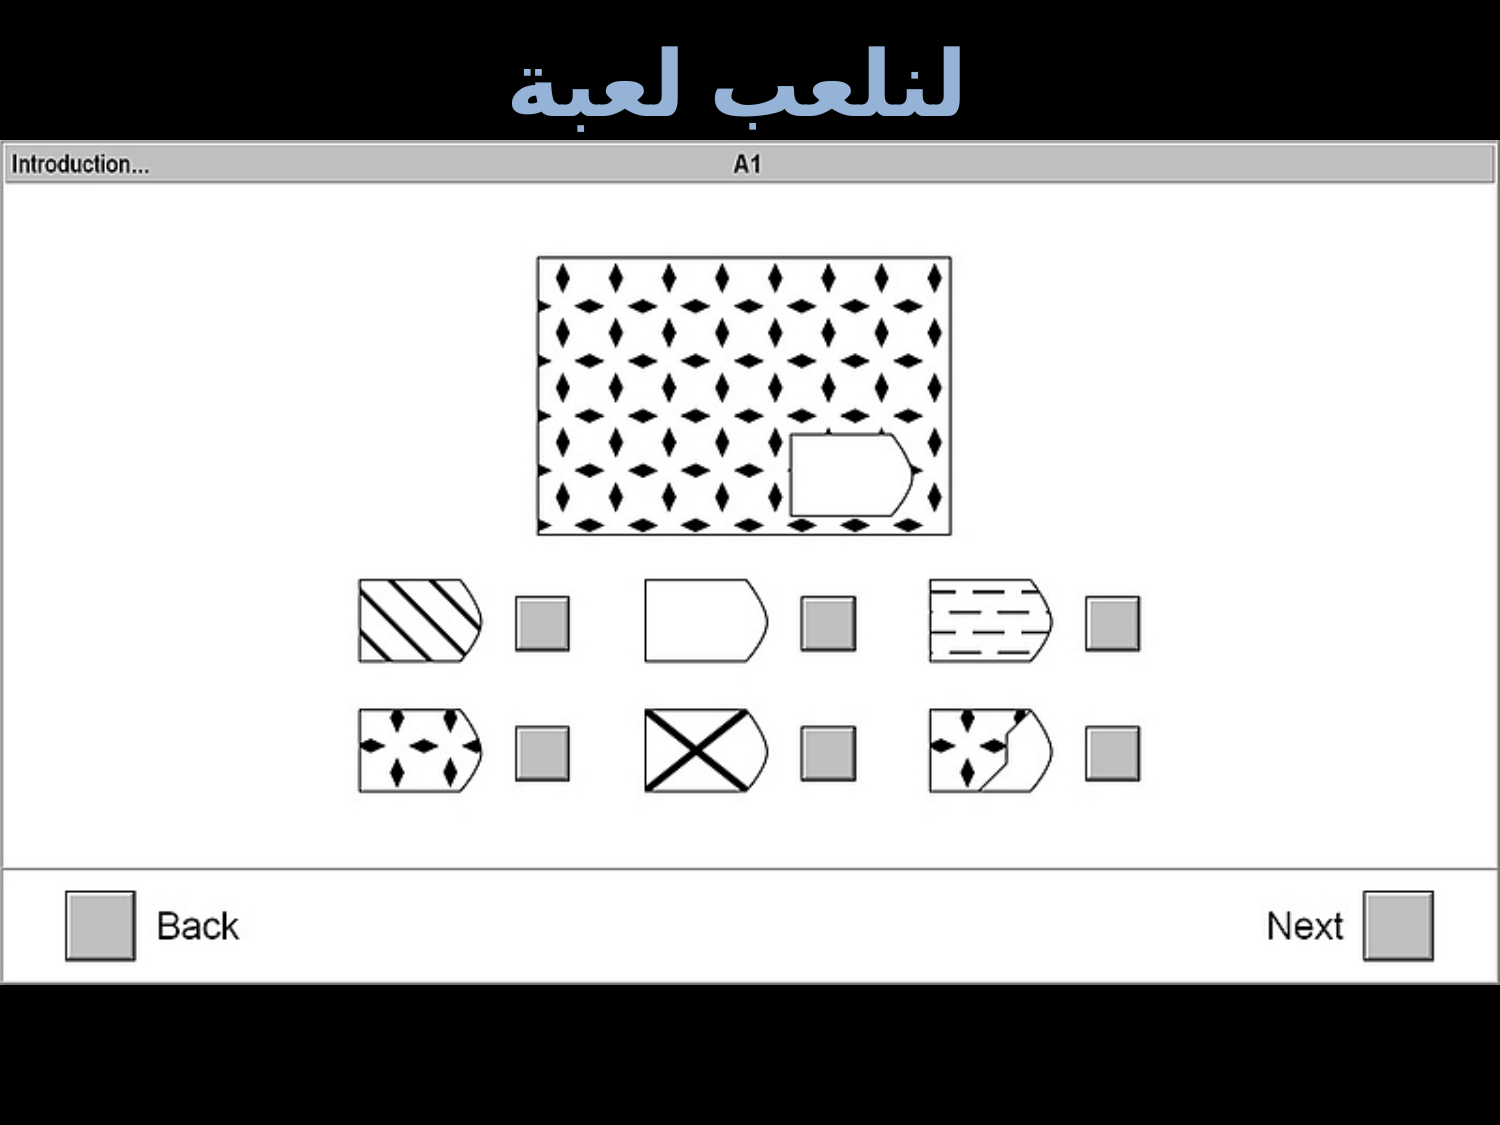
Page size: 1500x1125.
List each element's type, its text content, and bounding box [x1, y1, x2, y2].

picture [0, 140, 1500, 985]
text_box لنلعب لعبة [112, 23, 1388, 138]
